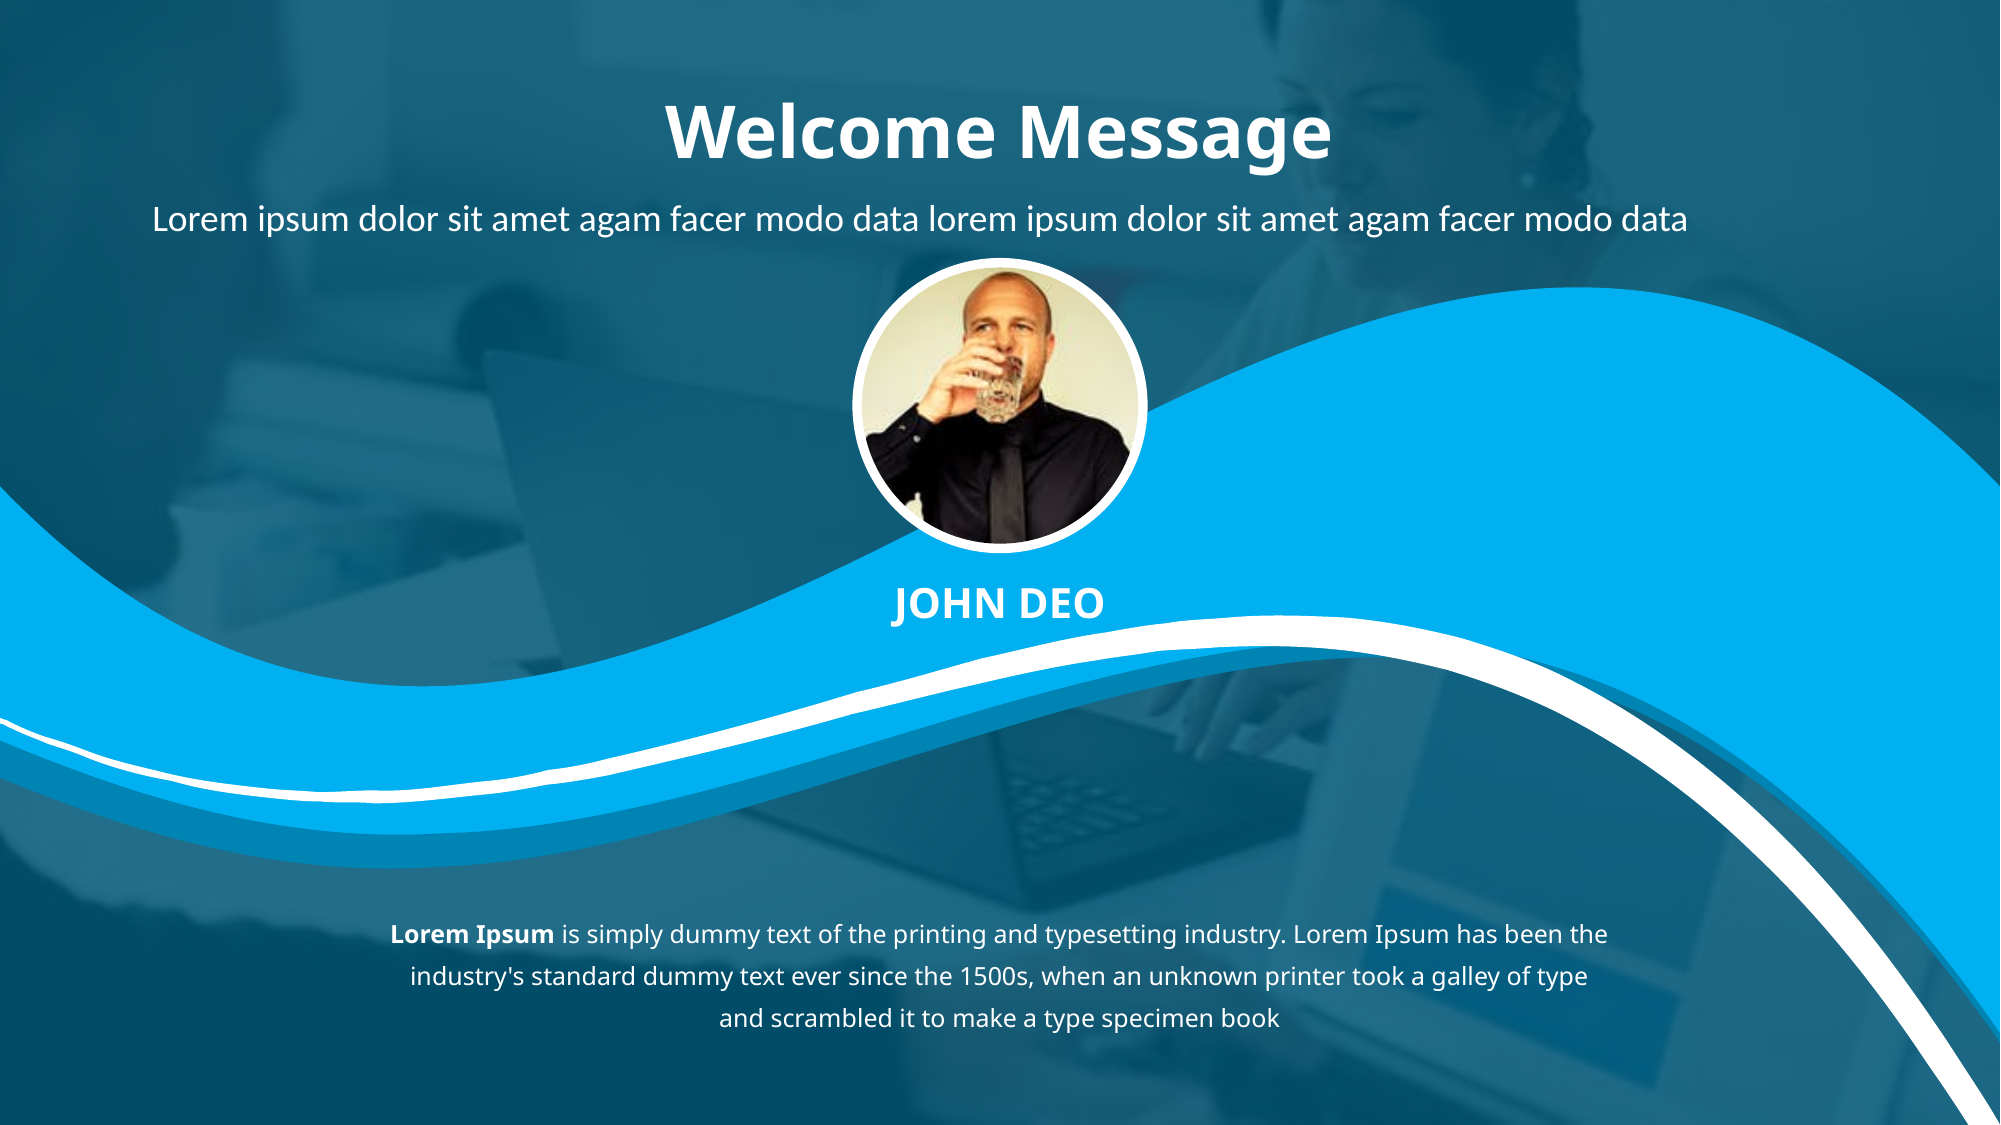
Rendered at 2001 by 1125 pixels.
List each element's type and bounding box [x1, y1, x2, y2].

text_box [0, 0, 2000, 1125]
picture [861, 267, 1139, 544]
